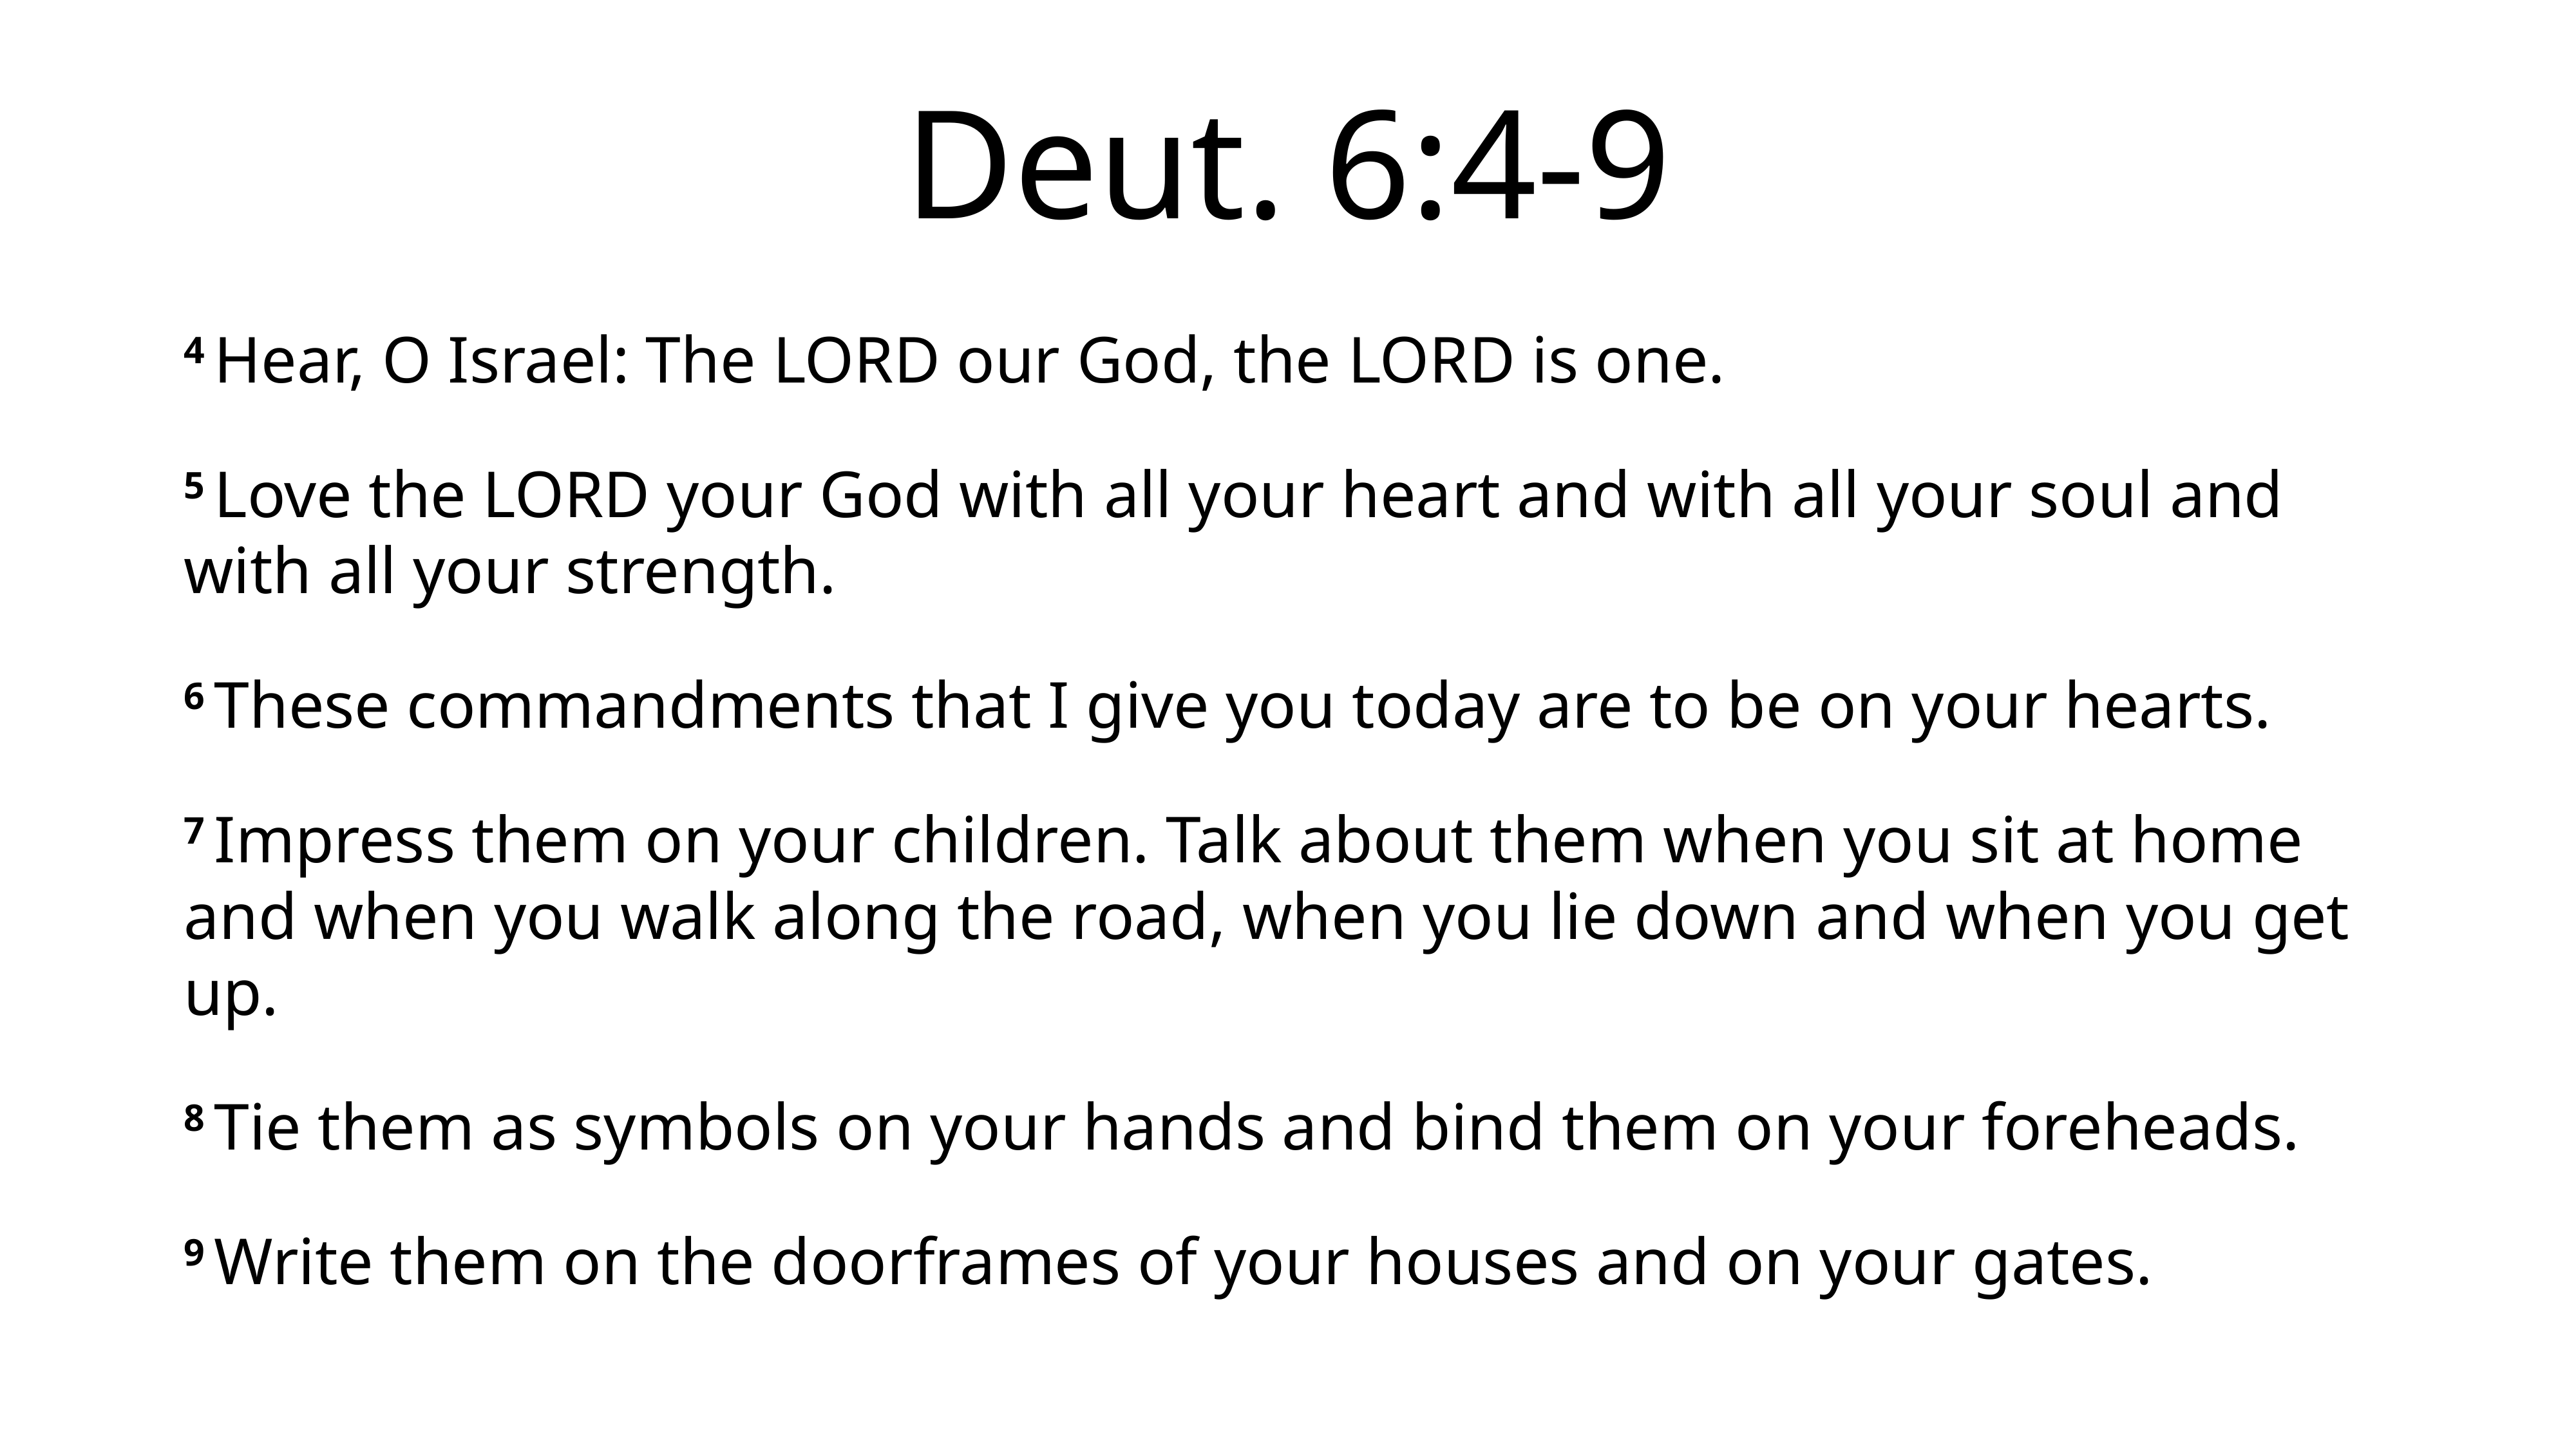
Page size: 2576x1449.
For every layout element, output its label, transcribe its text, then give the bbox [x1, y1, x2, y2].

title Deut. 6:4-9 [178, 37, 2398, 279]
list 4 Hear, O Israel: The Lord our God, the Lord is one. 5 Love the Lord your God with all your heart and with all your soul and with all your strength. 6 These commandments that I give you today are to be on your hearts. 7 Impress them on your children. Talk about them when you sit at home and when you walk along the road, when you lie down and when you get up. 8 Tie them as symbols on your hands and bind them on your foreheads. 9 Write them on the doorframes of your houses and on your gates. [178, 311, 2398, 1316]
